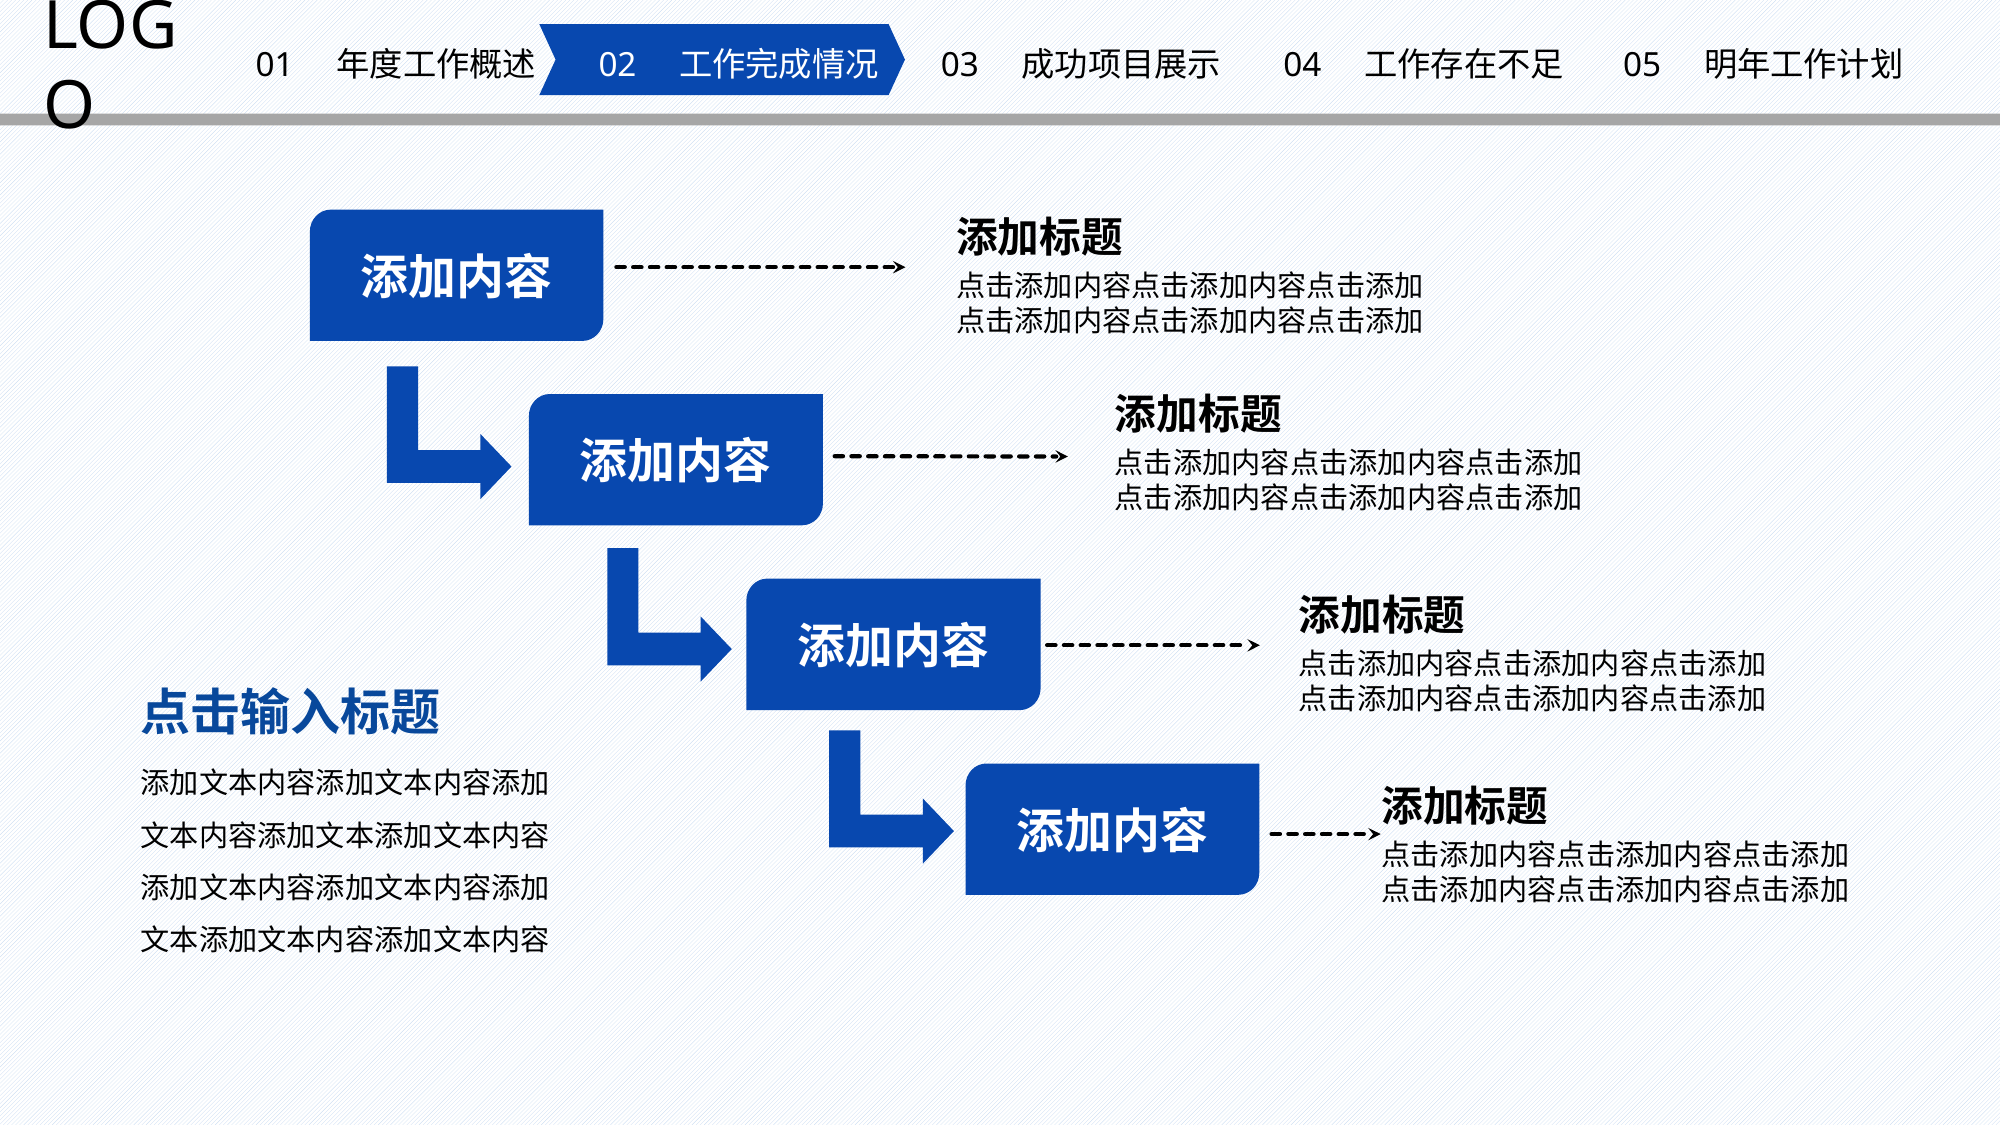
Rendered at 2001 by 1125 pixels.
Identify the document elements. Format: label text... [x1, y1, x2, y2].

text_box 04 工作存在不足 [1283, 42, 1582, 83]
text_box 添加内容 [528, 394, 823, 526]
text_box [209, 113, 2000, 126]
text_box [607, 548, 732, 682]
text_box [1094, 373, 1714, 515]
text_box 05 明年工作计划 [1623, 42, 1922, 83]
text_box 添加内容 [309, 209, 604, 341]
text_box 03 成功项目展示 [940, 42, 1239, 83]
text_box 添加文本内容添加文本内容添加文本内容添加文本添加文本内容添加文本内容添加文本内容添加文本添加文本内容添加文本内容 [125, 739, 587, 965]
text_box [539, 24, 905, 96]
text_box 01 年度工作概述 [255, 42, 554, 83]
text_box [1278, 573, 1898, 717]
text_box [829, 730, 954, 864]
text_box LOGO [43, 0, 209, 142]
text_box [386, 366, 512, 500]
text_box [935, 196, 1556, 339]
text_box 02 工作完成情况 [598, 42, 897, 83]
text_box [1360, 764, 1981, 907]
text_box 点击输入标题 [125, 672, 456, 748]
text_box 添加内容 [965, 763, 1260, 895]
text_box [0, 113, 43, 126]
text_box 添加内容 [746, 578, 1041, 711]
